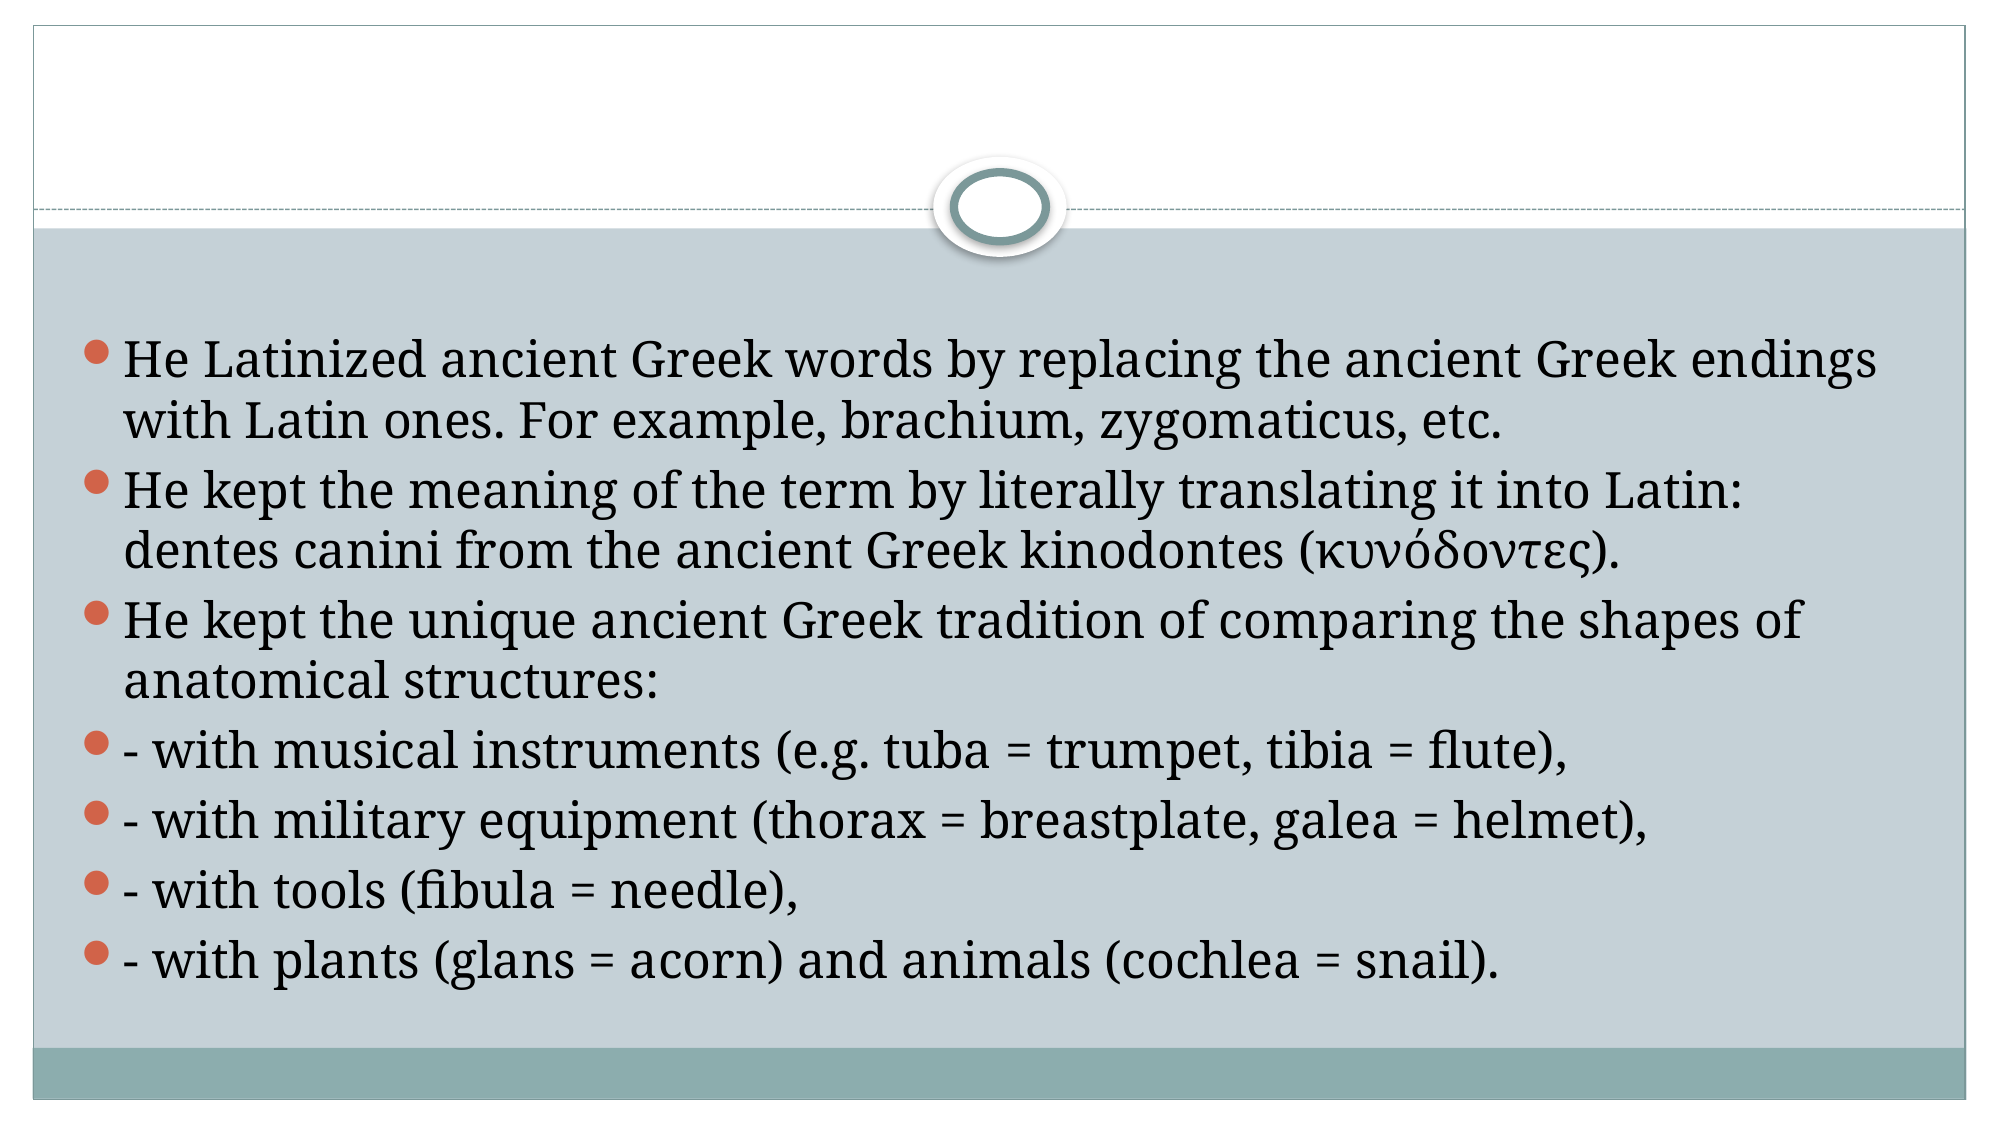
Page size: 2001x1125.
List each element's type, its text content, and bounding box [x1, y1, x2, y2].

list He Latinized ancient Greek words by replacing the ancient Greek endings with Latin ones. For example, brachium, zygomaticus, etc. He kept the meaning of the term by literally translating it into Latin: dentes canini from the ancient Greek kinodontes (κυνόδοντες). He kept the unique ancient Greek tradition of comparing the shapes of anatomical structures: - with musical instruments (e.g. tuba = trumpet, tibia = flute), - with military equipment (thorax = breastplate, galea = helmet), - with tools (fibula = needle), - with plants (glans = acorn) and animals (cochlea = snail). [66, 250, 1926, 1001]
